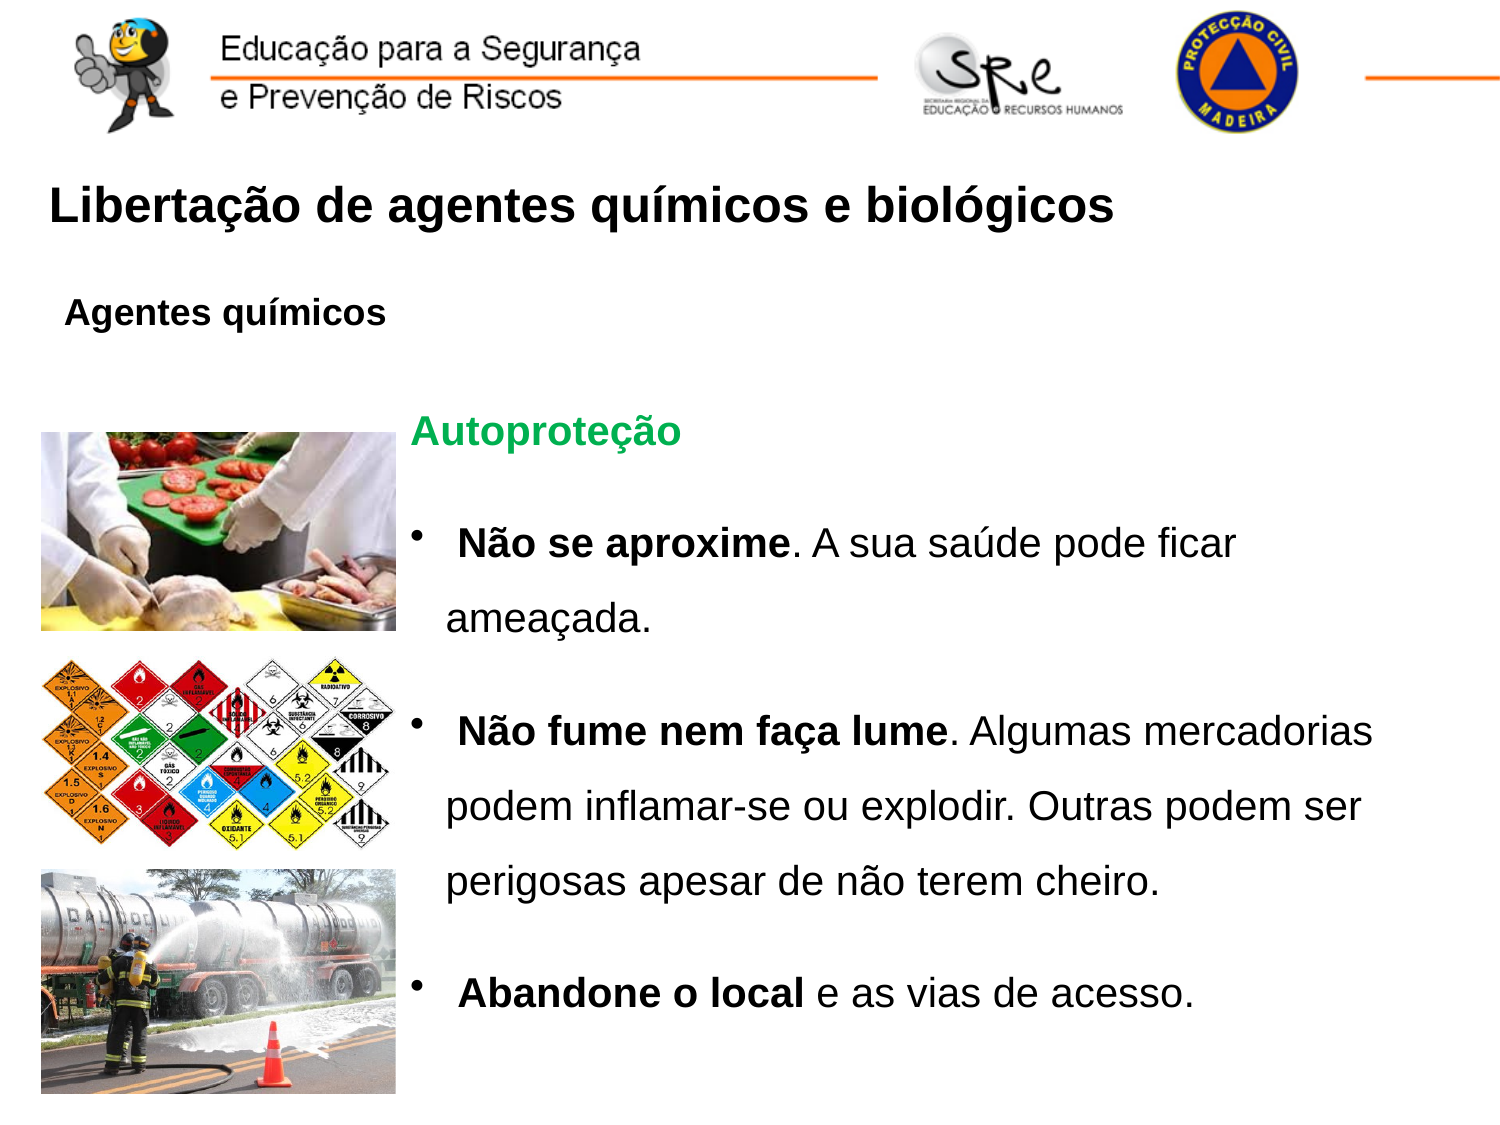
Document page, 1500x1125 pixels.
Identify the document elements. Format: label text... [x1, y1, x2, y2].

text_box Libertação de agentes químicos e biológicos [34, 165, 1131, 240]
picture [0, 0, 1500, 1125]
text_box Autoproteção Não se aproxime. A sua saúde pode ficar ameaçada. Não fume nem faça lume. Algumas mercadorias podem inflamar-se ou explodir. Outras podem ser perigosas apesar de não terem cheiro. Abandone o local e as vias de acesso. [395, 371, 1469, 1024]
text_box Agentes químicos [48, 280, 402, 341]
